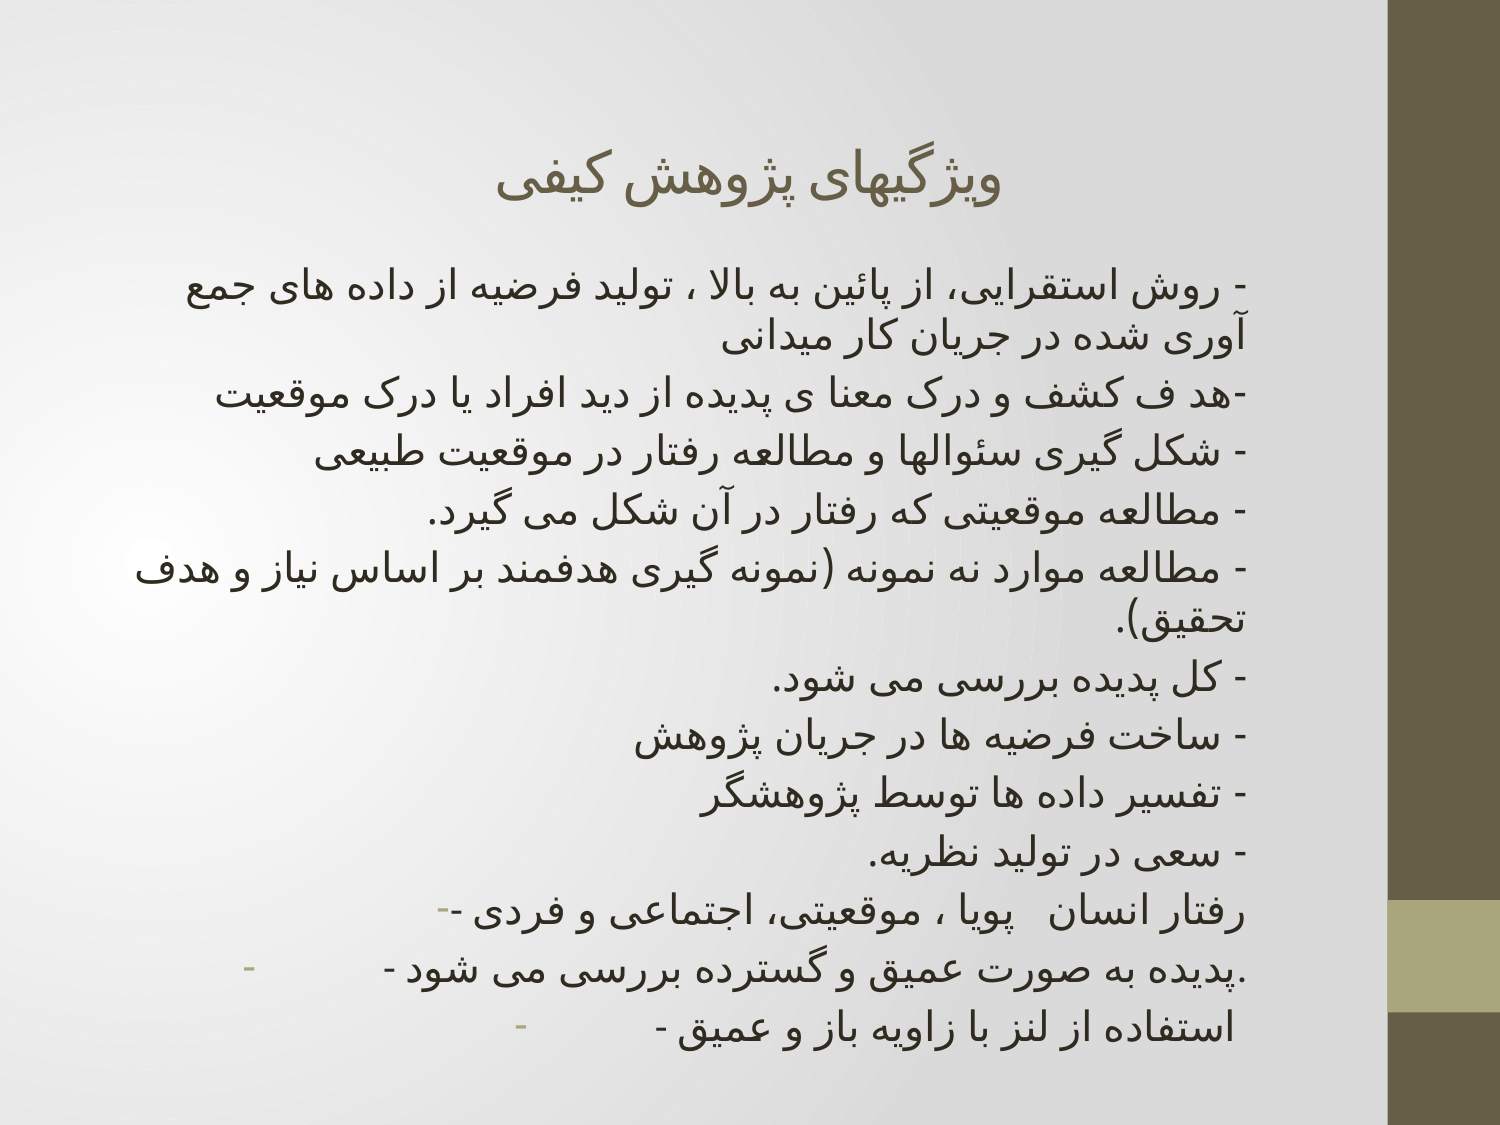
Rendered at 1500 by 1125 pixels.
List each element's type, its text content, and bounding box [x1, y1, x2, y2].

title ویژگیهای پژوهش کیفی [112, 87, 1388, 213]
subtitle - روش استقرایی، از پائین به بالا ، تولید فرضیه از داده های جمع آوری شده در جریان کار میدانی -هد ف کشف و درک معنا ی پدیده از دید افراد یا درک موقعیت - شکل گیری سئوالها و مطالعه رفتار در موقعیت طبیعی - مطالعه موقعیتی که رفتار در آن شکل می گیرد. - مطالعه موارد نه نمونه (نمونه گیری هدفمند بر اساس نیاز و هدف تحقیق). - کل پدیده بررسی می شود. - ساخت فرضیه ها در جریان پژوهش - تفسیر داده ها توسط پژوهشگر - سعی در تولید نظریه. - رفتار انسان پویا ، موقعیتی، اجتماعی و فردی - پدیده به صورت عمیق و گسترده بررسی می شود. - استفاده از لنز با زاویه باز و عمیق [112, 249, 1263, 1038]
